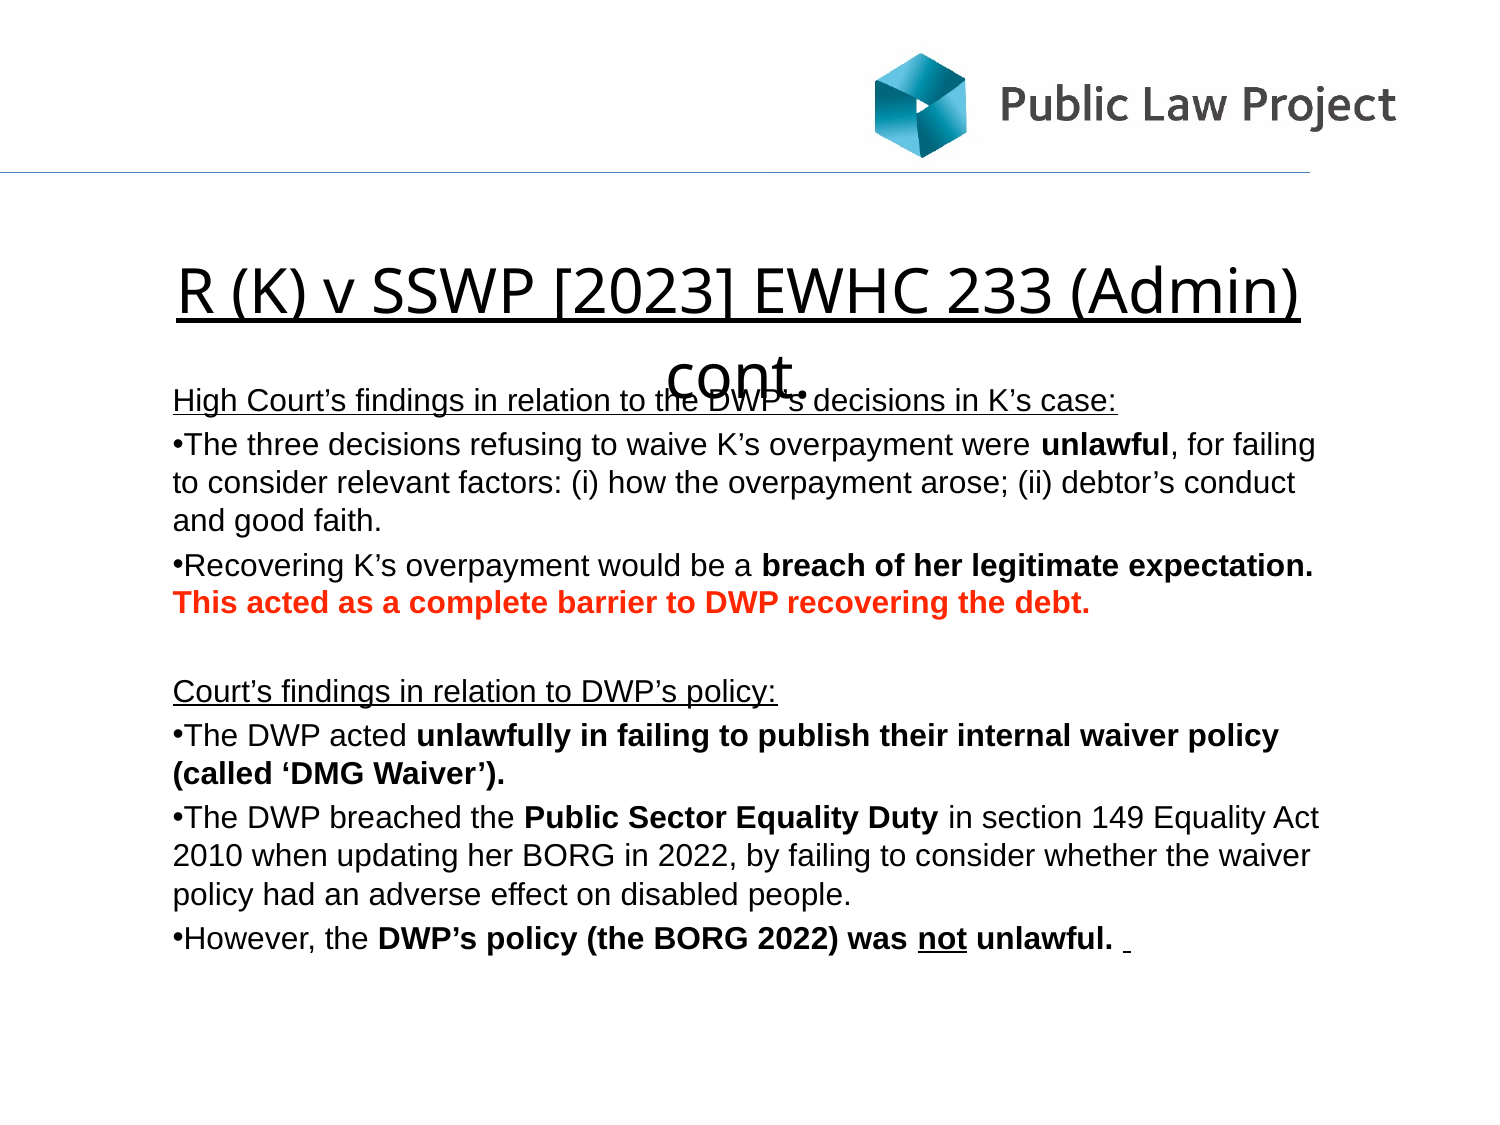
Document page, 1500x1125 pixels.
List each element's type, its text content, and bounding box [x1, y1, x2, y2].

title R (K) v SSWP [2023] EWHC 233 (Admin) cont. [134, 243, 1343, 375]
picture [769, 0, 1500, 208]
list High Court’s findings in relation to the DWP’s decisions in K’s case: The three decisions refusing to waive K’s overpayment were unlawful, for failing to consider relevant factors: (i) how the overpayment arose; (ii) debtor’s conduct and good faith. Recovering K’s overpayment would be a breach of her legitimate expectation. This acted as a complete barrier to DWP recovering the debt. Court’s findings in relation to DWP’s policy: The DWP acted unlawfully in failing to publish their internal waiver policy (called ‘DMG Waiver’). The DWP breached the Public Sector Equality Duty in section 149 Equality Act 2010 when updating her BORG in 2022, by failing to consider whether the waiver policy had an adverse effect on disabled people. However, the DWP’s policy (the BORG 2022) was not unlawful. [157, 372, 1366, 972]
